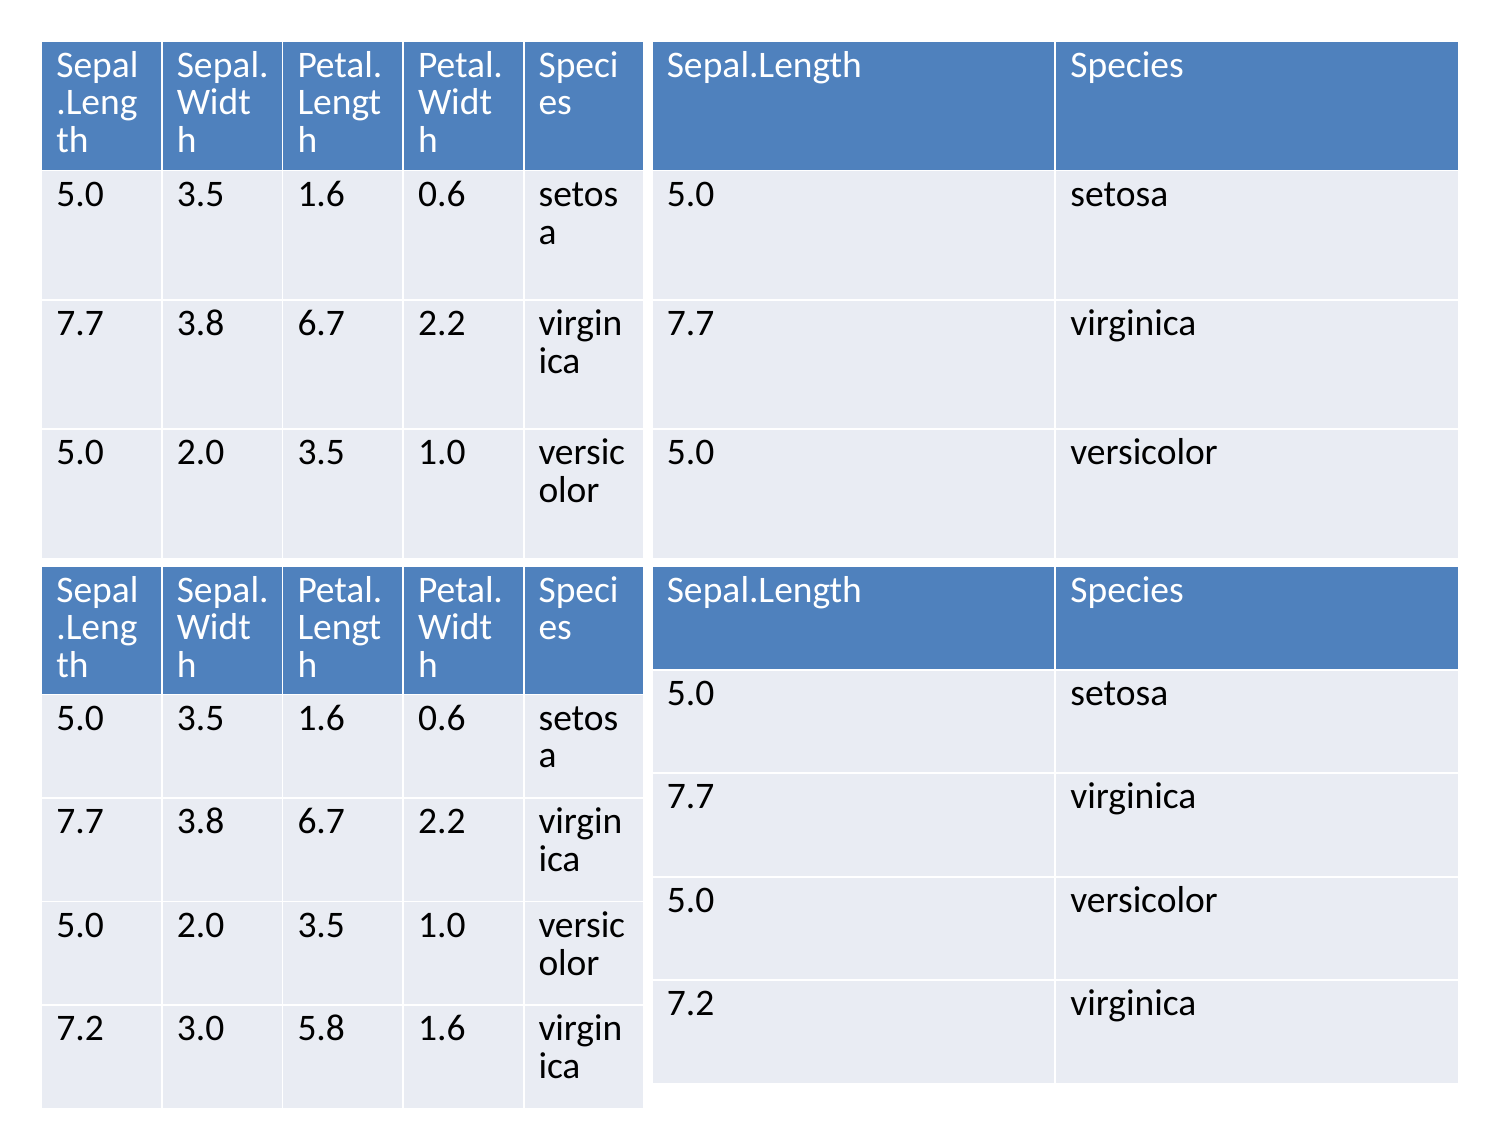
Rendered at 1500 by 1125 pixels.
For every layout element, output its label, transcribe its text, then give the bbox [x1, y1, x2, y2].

table_cell 5.0 [653, 878, 1054, 979]
table_cell setosa [525, 171, 643, 299]
table_header Sepal.Length [653, 42, 1054, 170]
table_cell 5.0 [42, 430, 161, 558]
table_header Sepal.Width [163, 42, 282, 170]
table_header Petal.Length [283, 567, 402, 694]
table_cell 3.5 [163, 695, 282, 797]
table_cell 5.8 [283, 1006, 402, 1108]
table_cell 3.5 [163, 171, 282, 299]
table_header Species [525, 567, 643, 694]
table_cell 3.8 [163, 301, 282, 428]
table_cell 3.5 [283, 430, 402, 558]
table_cell 0.6 [404, 695, 523, 797]
table_cell setosa [1056, 171, 1458, 299]
table_cell virginica [525, 1006, 643, 1108]
table_header Species [1056, 567, 1458, 669]
table_cell setosa [525, 695, 643, 797]
table_header Sepal.Length [653, 567, 1054, 669]
table_cell virginica [525, 301, 643, 428]
table_cell 0.6 [404, 171, 523, 299]
table_cell versicolor [525, 430, 643, 558]
table_cell versicolor [1056, 878, 1458, 979]
table_cell 2.0 [163, 430, 282, 558]
table_cell 7.7 [653, 301, 1054, 428]
table_cell 5.0 [653, 171, 1054, 299]
table_header Petal.Width [404, 567, 523, 694]
table_cell 5.0 [42, 902, 161, 1004]
table_cell 6.7 [283, 799, 402, 901]
table_cell 7.2 [42, 1006, 161, 1108]
table_cell virginica [1056, 981, 1458, 1083]
table_header Sepal.Length [42, 42, 161, 170]
table_cell 2.0 [163, 902, 282, 1004]
table_cell virginica [1056, 301, 1458, 428]
table_header Petal.Width [404, 42, 523, 170]
table_cell 5.0 [653, 671, 1054, 772]
table_cell 3.8 [163, 799, 282, 901]
table_cell 7.7 [42, 799, 161, 901]
table_header Petal.Length [283, 42, 402, 170]
table_cell 7.7 [42, 301, 161, 428]
table_cell versicolor [525, 902, 643, 1004]
table_cell 3.0 [163, 1006, 282, 1108]
table_cell virginica [1056, 774, 1458, 876]
table_cell 1.0 [404, 902, 523, 1004]
table_cell 1.6 [283, 171, 402, 299]
table_cell 5.0 [42, 171, 161, 299]
table_header Sepal.Length [42, 567, 161, 694]
table_cell 1.0 [404, 430, 523, 558]
table_cell 1.6 [283, 695, 402, 797]
table_header Species [525, 42, 643, 170]
table_header Sepal.Width [163, 567, 282, 694]
table_cell 2.2 [404, 799, 523, 901]
table_cell 7.2 [653, 981, 1054, 1083]
table_cell 5.0 [42, 695, 161, 797]
table_cell 2.2 [404, 301, 523, 428]
table_cell versicolor [1056, 430, 1458, 558]
table_cell 3.5 [283, 902, 402, 1004]
table_cell 6.7 [283, 301, 402, 428]
table_cell setosa [1056, 671, 1458, 772]
table_cell 7.7 [653, 774, 1054, 876]
table_cell virginica [525, 799, 643, 901]
table_cell 1.6 [404, 1006, 523, 1108]
table_header Species [1056, 42, 1458, 170]
table_cell 5.0 [653, 430, 1054, 558]
